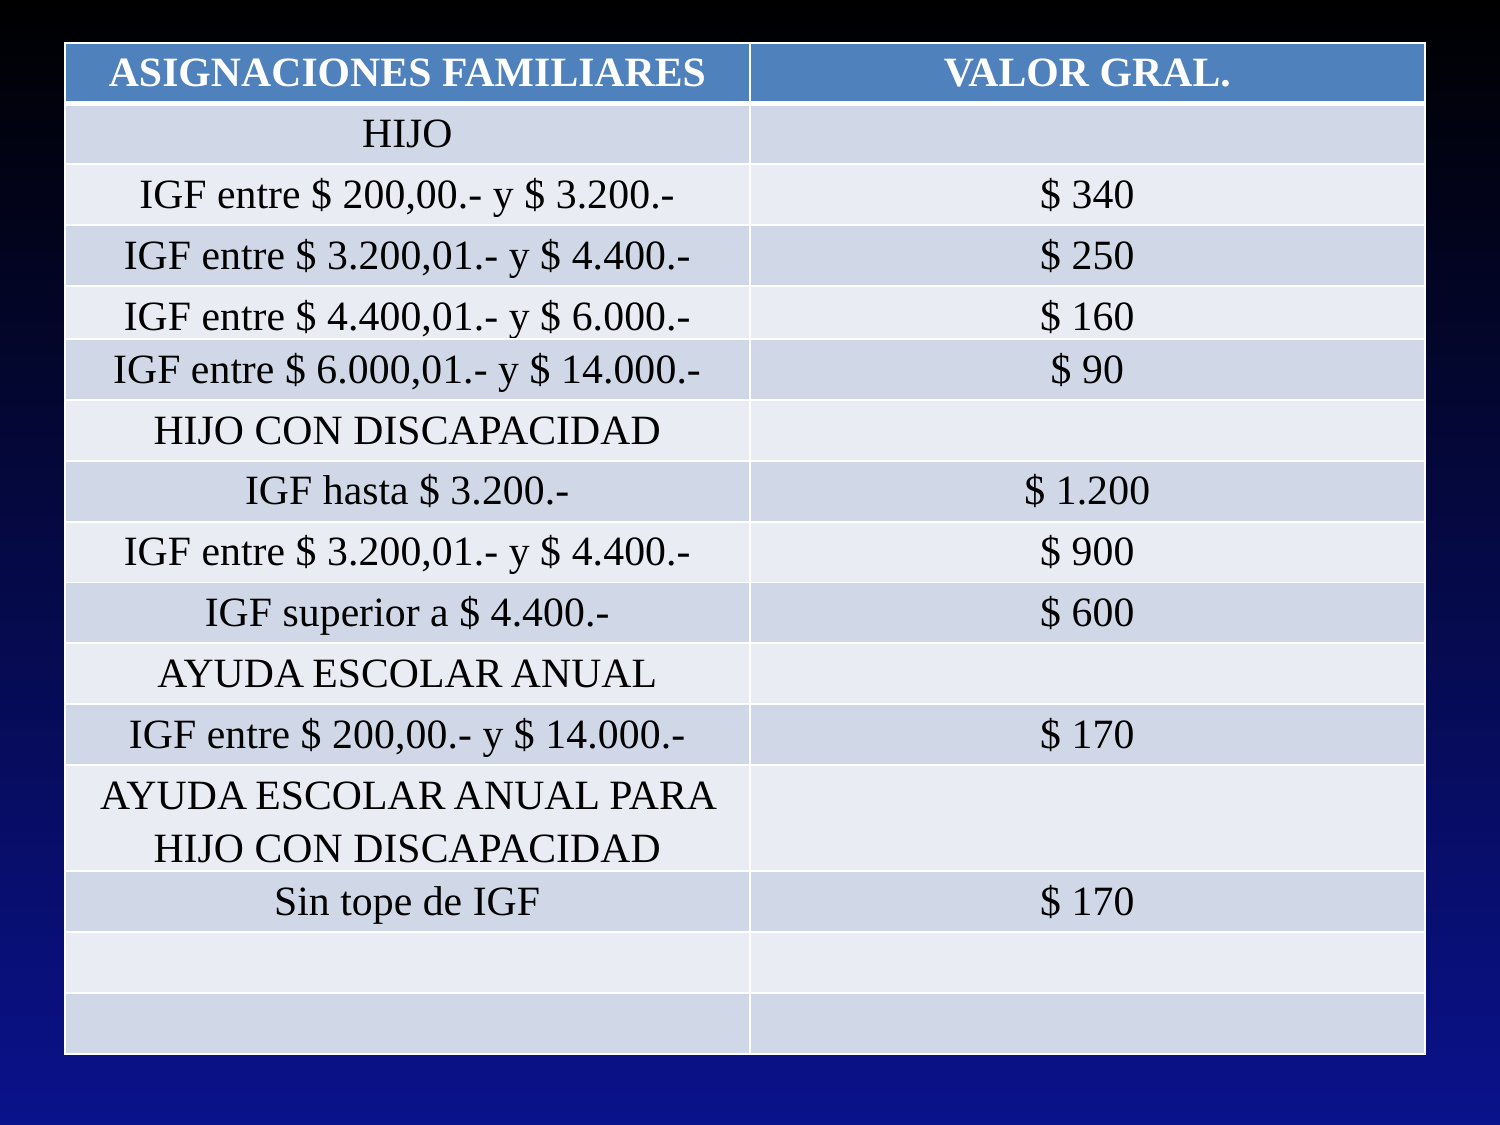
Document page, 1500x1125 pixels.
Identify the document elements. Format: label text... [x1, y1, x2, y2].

table_cell IGF hasta $ 3.200.- [66, 462, 749, 521]
table_header ASIGNACIONES FAMILIARES [66, 44, 749, 101]
table_cell HIJO [66, 106, 749, 163]
table_cell $ 170 [751, 705, 1424, 764]
table_cell [751, 644, 1424, 703]
table_cell IGF entre $ 3.200,01.- y $ 4.400.- [66, 226, 749, 285]
table_cell IGF entre $ 6.000,01.- y $ 14.000.- [66, 340, 749, 399]
table_cell $ 90 [751, 340, 1424, 399]
table_cell AYUDA ESCOLAR ANUAL [66, 644, 749, 703]
table_cell [66, 933, 749, 992]
table_cell AYUDA ESCOLAR ANUAL PARA HIJO CON DISCAPACIDAD [66, 766, 749, 870]
table_cell [751, 933, 1424, 992]
table_cell $ 170 [751, 872, 1424, 931]
table_header VALOR GRAL. [751, 44, 1424, 101]
table_cell [66, 994, 749, 1053]
table_cell [751, 401, 1424, 460]
table_cell IGF entre $ 200,00.- y $ 14.000.- [66, 705, 749, 764]
table_cell IGF superior a $ 4.400.- [66, 583, 749, 642]
table_cell [751, 766, 1424, 870]
table_cell $ 1.200 [751, 462, 1424, 521]
table_cell HIJO CON DISCAPACIDAD [66, 401, 749, 460]
table_cell $ 600 [751, 583, 1424, 642]
table_cell [751, 106, 1424, 163]
table_cell $ 340 [751, 165, 1424, 224]
table_cell IGF entre $ 200,00.- y $ 3.200.- [66, 165, 749, 224]
table_cell IGF entre $ 4.400,01.- y $ 6.000.- [66, 287, 749, 338]
table_cell [751, 994, 1424, 1053]
table_cell $ 160 [751, 287, 1424, 338]
table_cell Sin tope de IGF [66, 872, 749, 931]
table_cell $ 250 [751, 226, 1424, 285]
table_cell $ 900 [751, 523, 1424, 582]
table_cell IGF entre $ 3.200,01.- y $ 4.400.- [66, 523, 749, 582]
